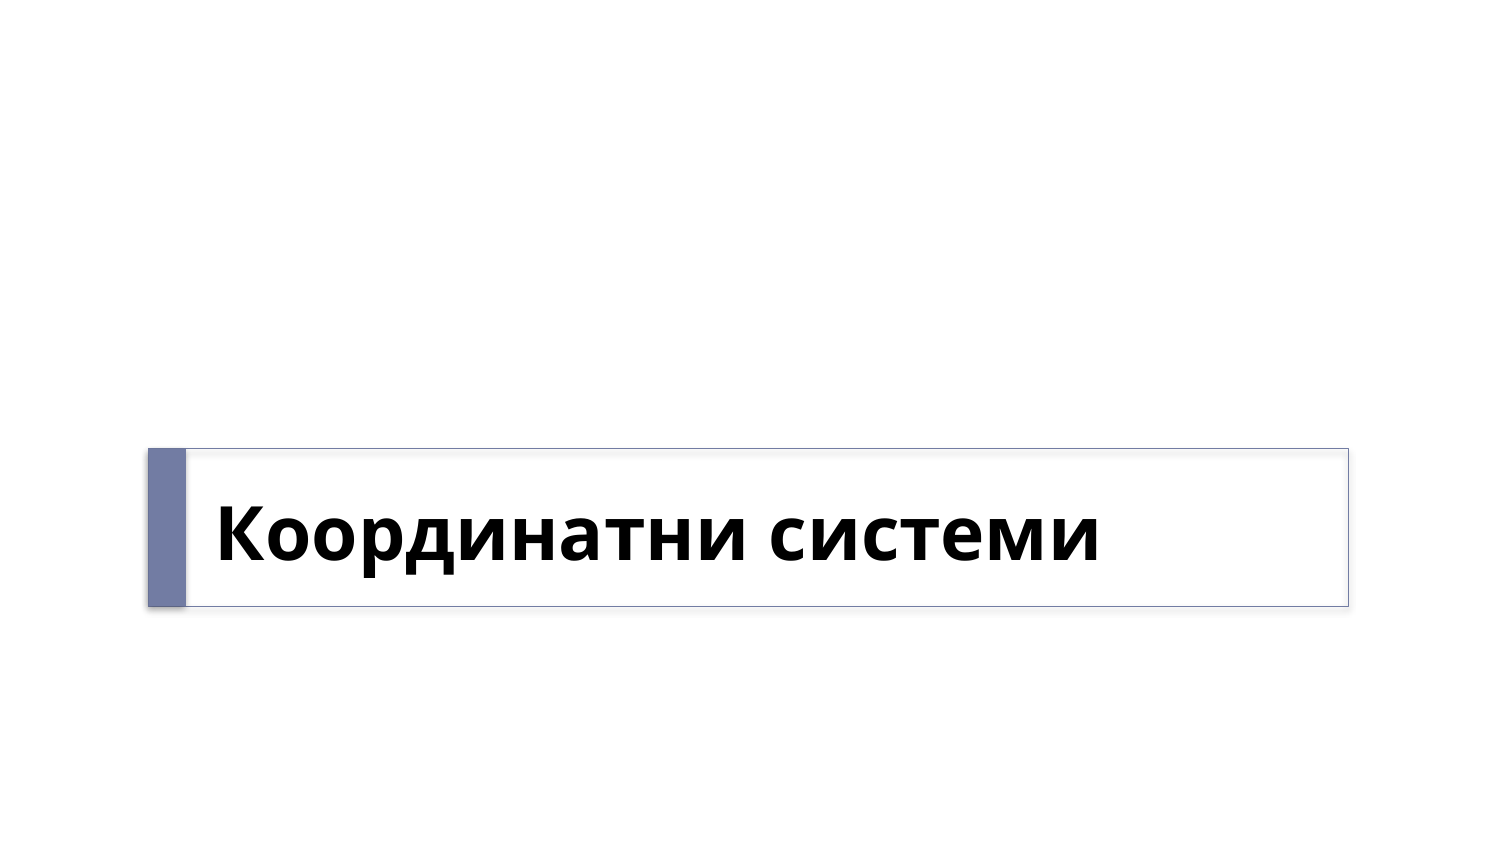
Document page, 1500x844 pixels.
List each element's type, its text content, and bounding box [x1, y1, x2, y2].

title Координатни системи [200, 478, 1325, 600]
